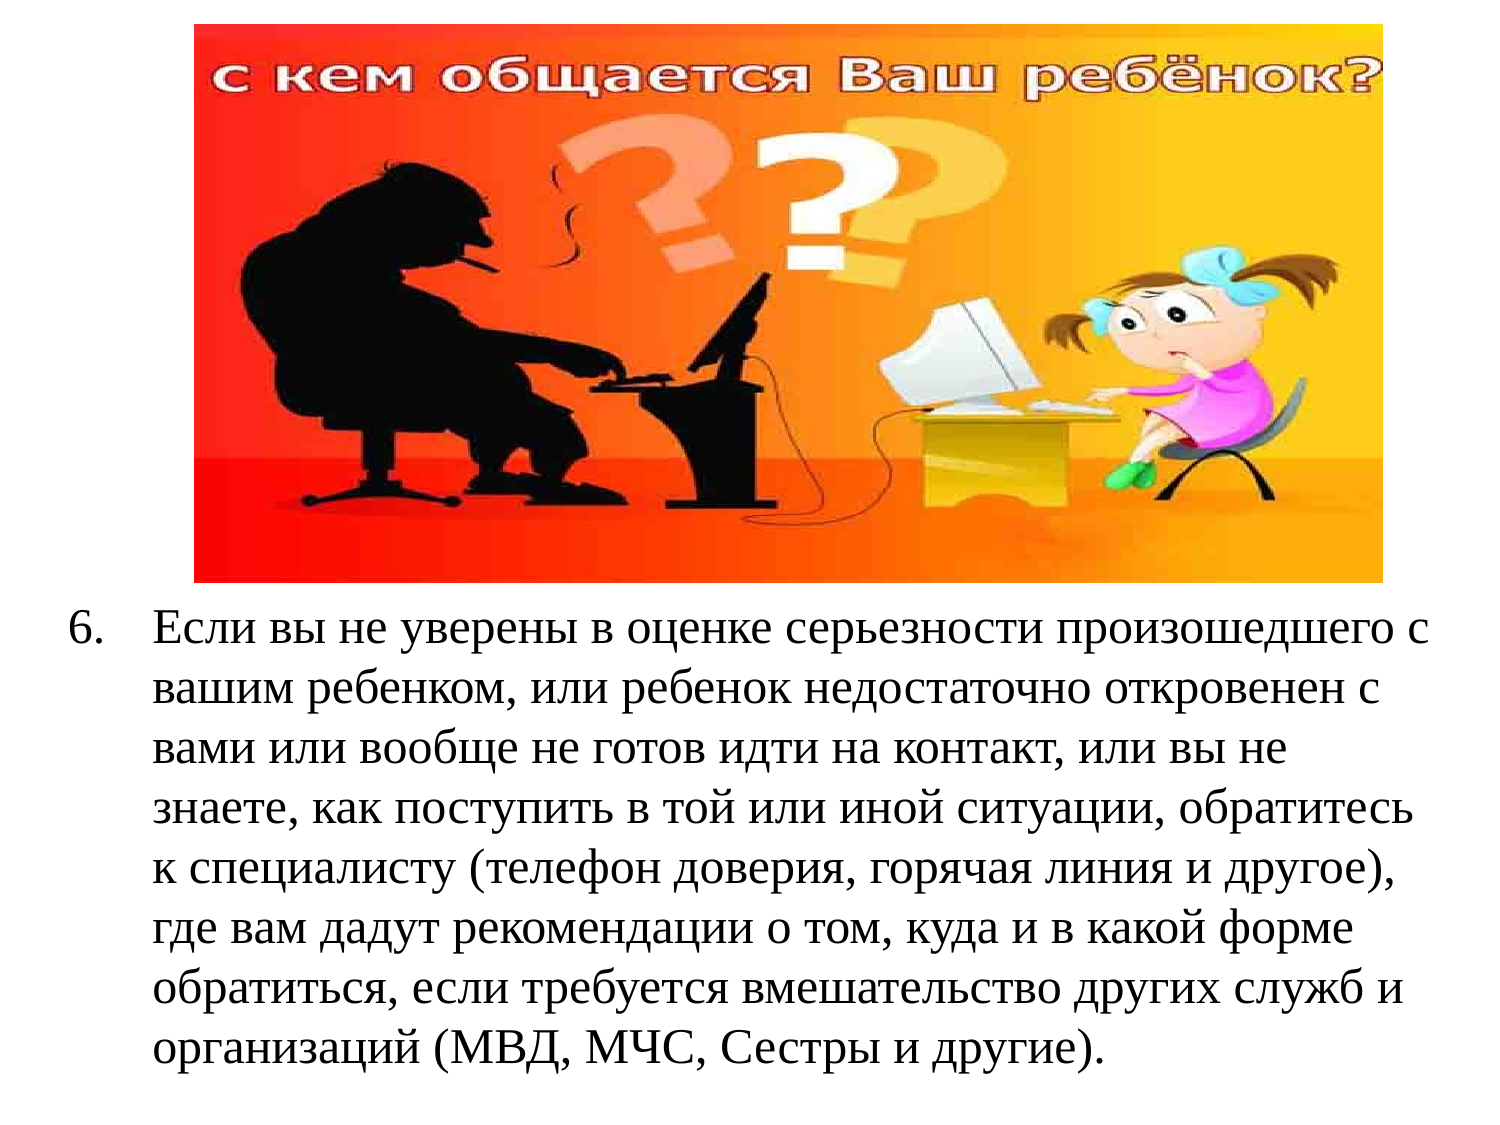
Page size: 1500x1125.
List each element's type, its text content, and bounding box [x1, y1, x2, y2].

picture [194, 24, 1383, 584]
text_box Если вы не уверены в оценке серьезности произошедшего с вашим ребенком, или ребенок недостаточно откровенен с вами или вообще не готов идти на контакт, или вы не знаете, как поступить в той или иной ситуации, обратитесь к специалисту (телефон доверия, горячая линия и другое), где вам дадут рекомендации о том, куда и в какой форме обратиться, если требуется вмешательство других служб и организаций (МВД, МЧС, Сестры и другие). [53, 586, 1447, 1125]
